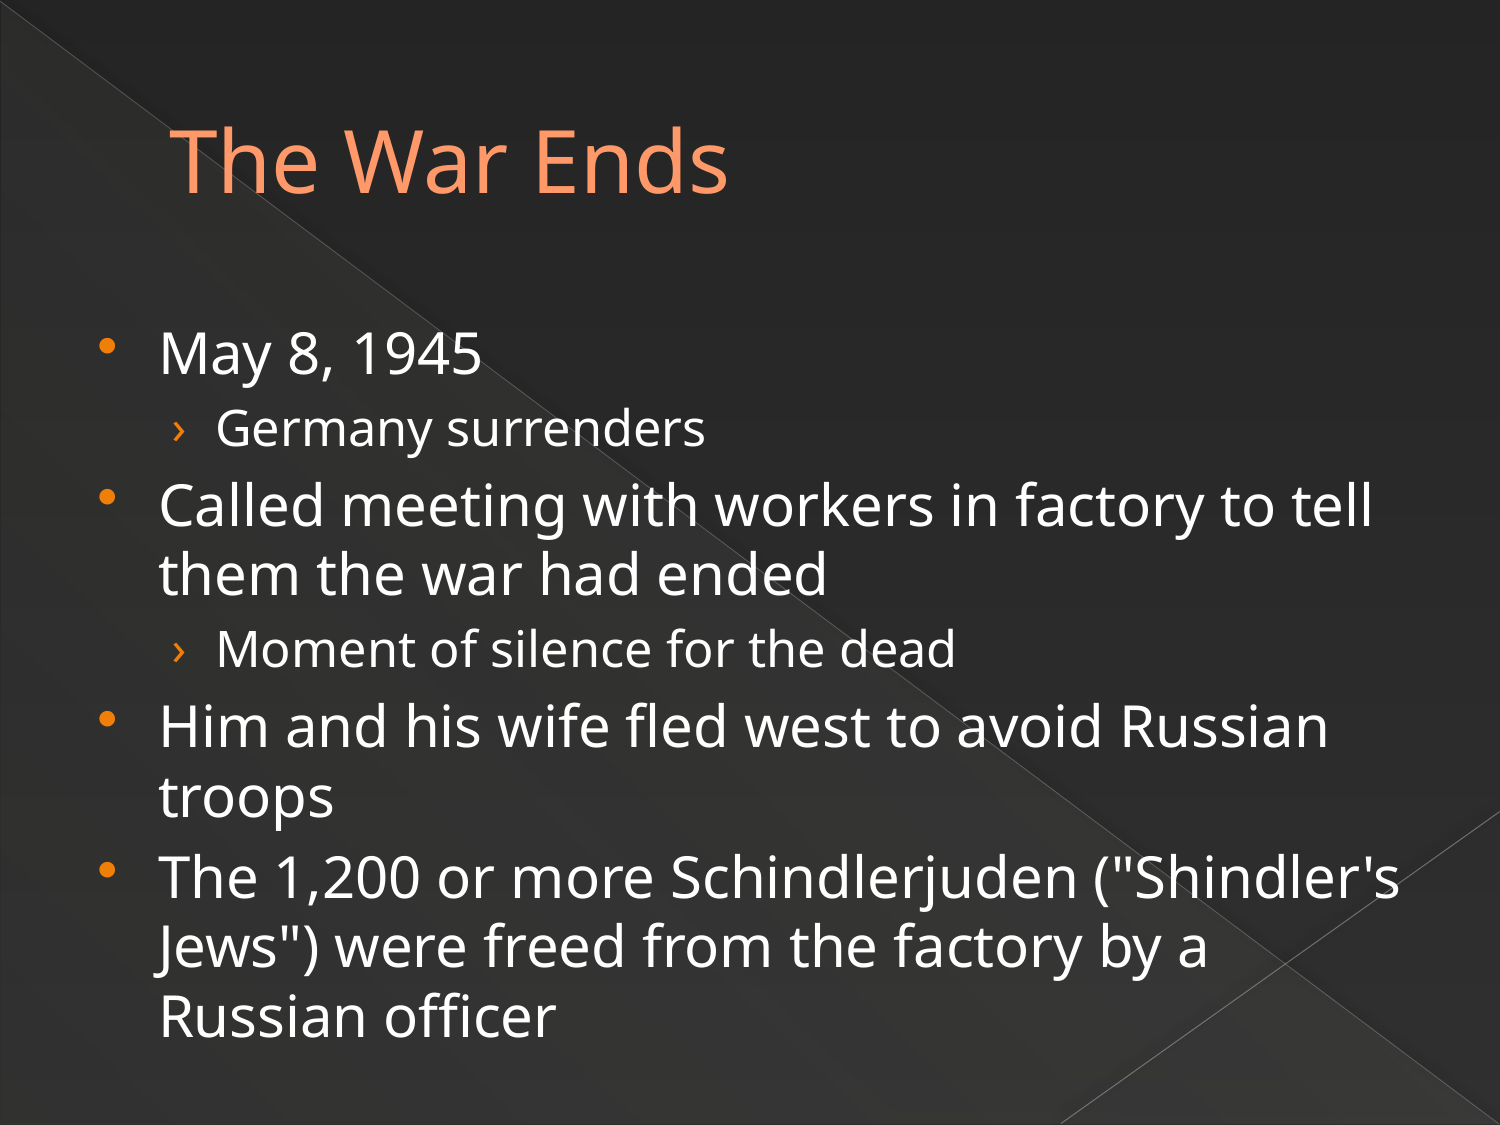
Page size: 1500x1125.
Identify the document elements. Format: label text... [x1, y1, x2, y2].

title The War Ends [75, 43, 1425, 274]
list May 8, 1945 Germany surrenders Called meeting with workers in factory to tell them the war had ended Moment of silence for the dead Him and his wife fled west to avoid Russian troops The 1,200 or more Schindlerjuden ("Shindler's Jews") were freed from the factory by a Russian officer [75, 308, 1425, 1059]
